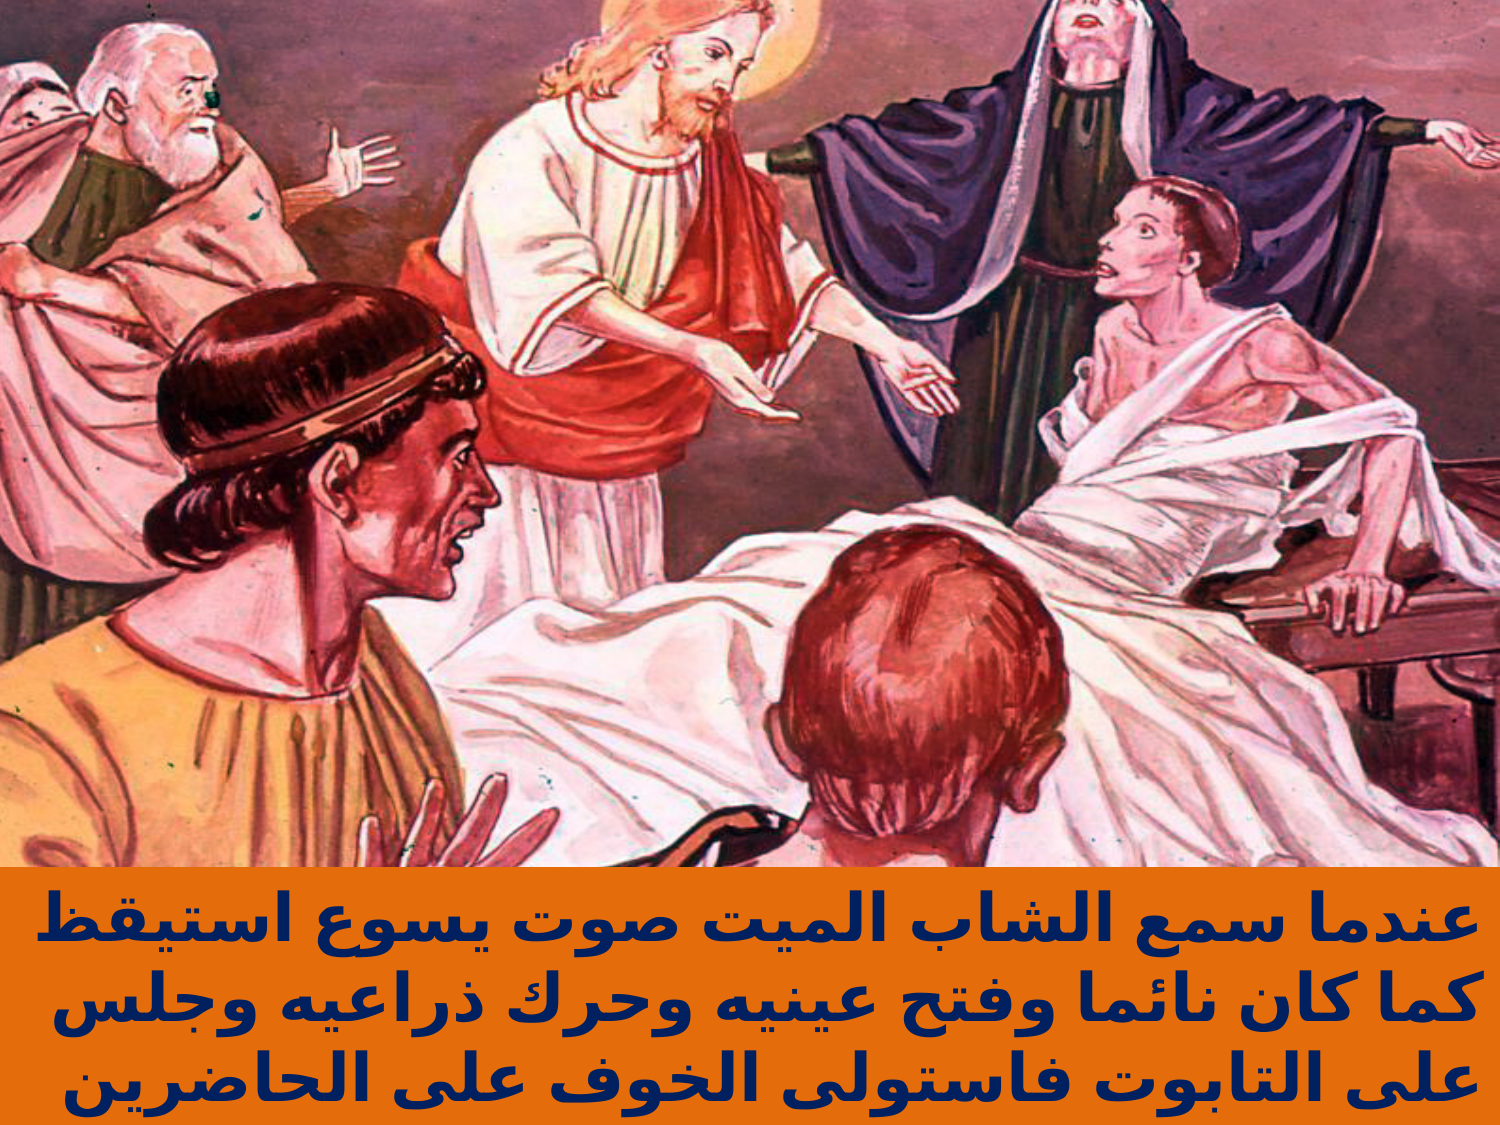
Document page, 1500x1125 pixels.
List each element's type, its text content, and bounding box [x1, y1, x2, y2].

picture [0, 0, 1500, 868]
text_box عندما سمع الشاب الميت صوت يسوع استيقظ كما كان نائما وفتح عينيه وحرك ذراعيه وجلس على التابوت فاستولى الخوف على الحاضرين جميعا وتعجبوا من قدرة يسوع العظيمة [0, 875, 1500, 1125]
